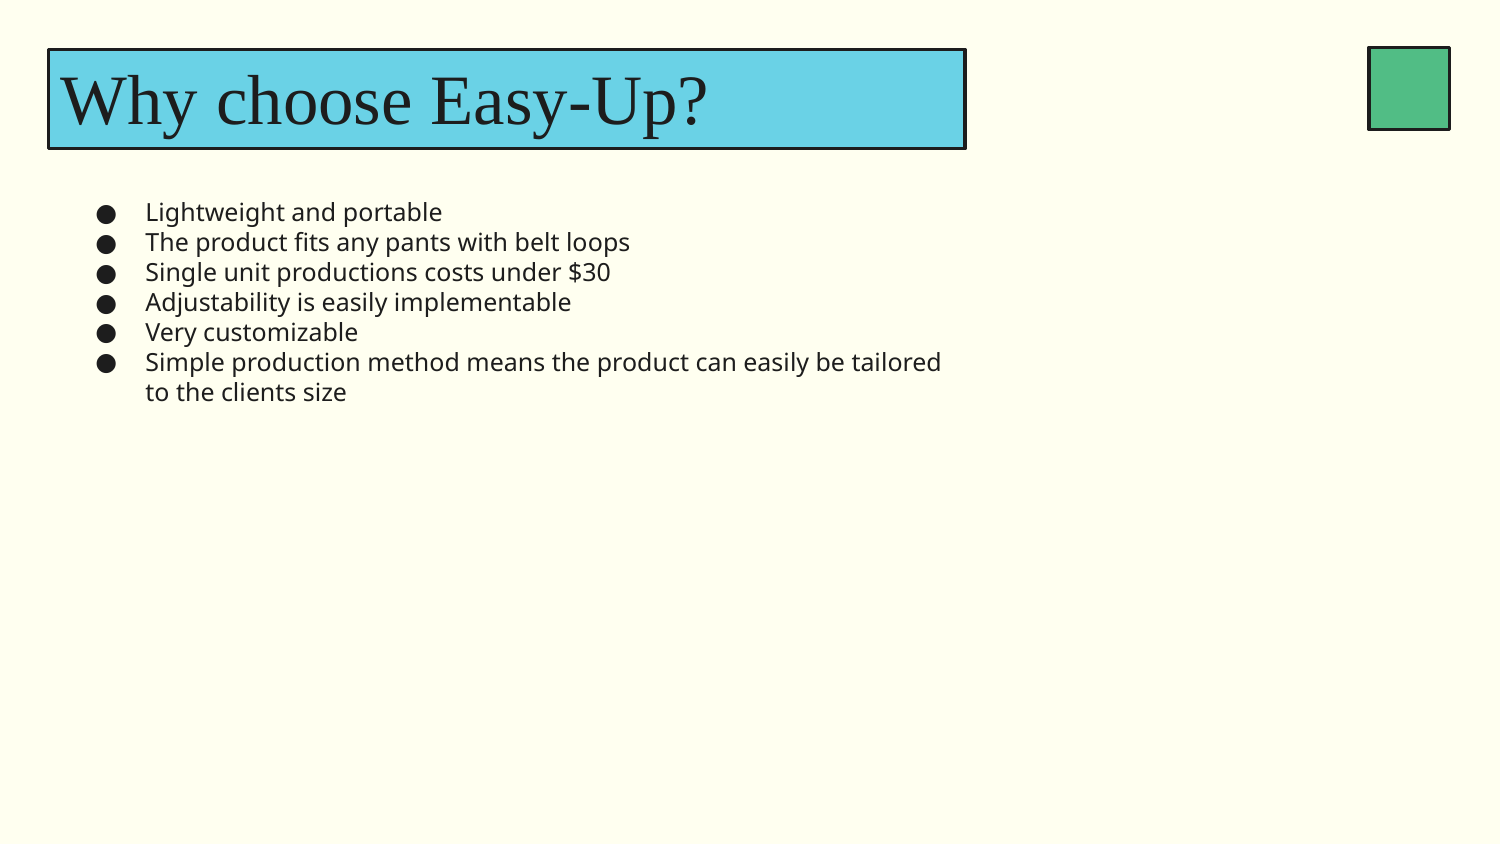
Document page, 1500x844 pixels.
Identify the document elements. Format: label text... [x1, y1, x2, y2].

text_box Lightweight and portable The product fits any pants with belt loops Single unit productions costs under $30 Adjustability is easily implementable Very customizable Simple production method means the product can easily be tailored to the clients size [55, 181, 968, 427]
title Why choose Easy-Up? [45, 55, 959, 167]
